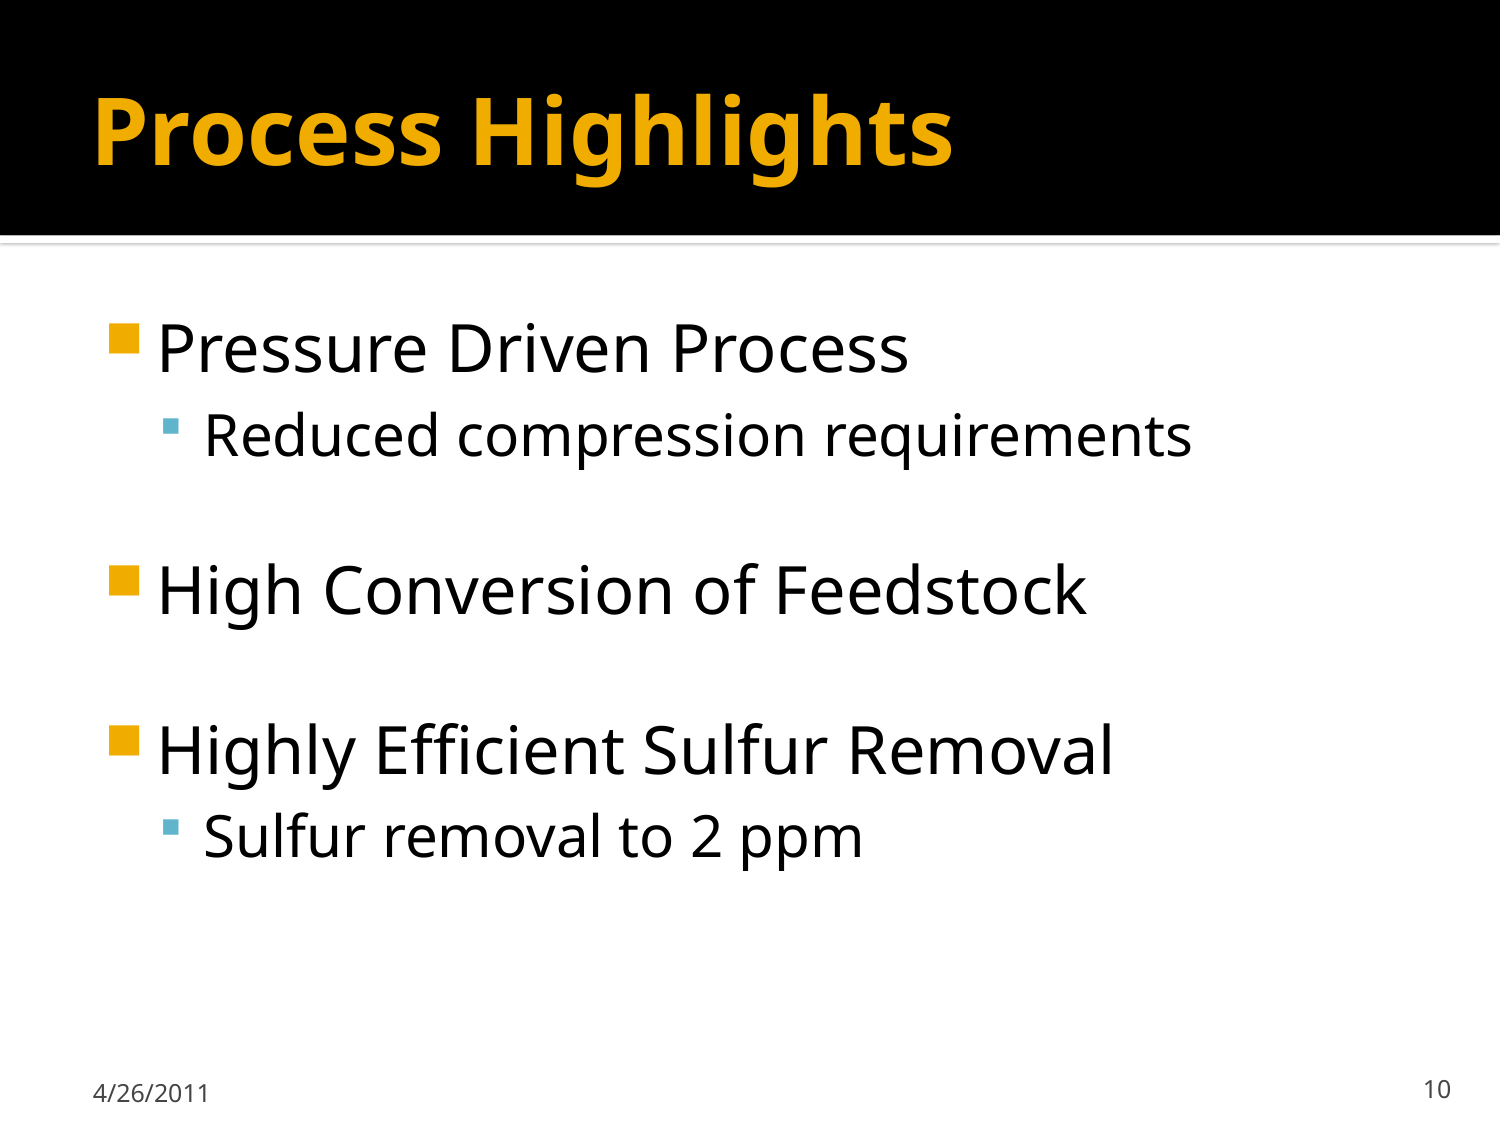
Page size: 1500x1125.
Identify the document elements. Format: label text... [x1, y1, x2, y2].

slide_number 10 [1345, 1062, 1467, 1108]
title Process Highlights [75, 25, 1425, 231]
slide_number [75, 1062, 425, 1108]
list Pressure Driven Process Reduced compression requirements High Conversion of Feedstock Highly Efficient Sulfur Removal Sulfur removal to 2 ppm [75, 291, 1425, 1050]
